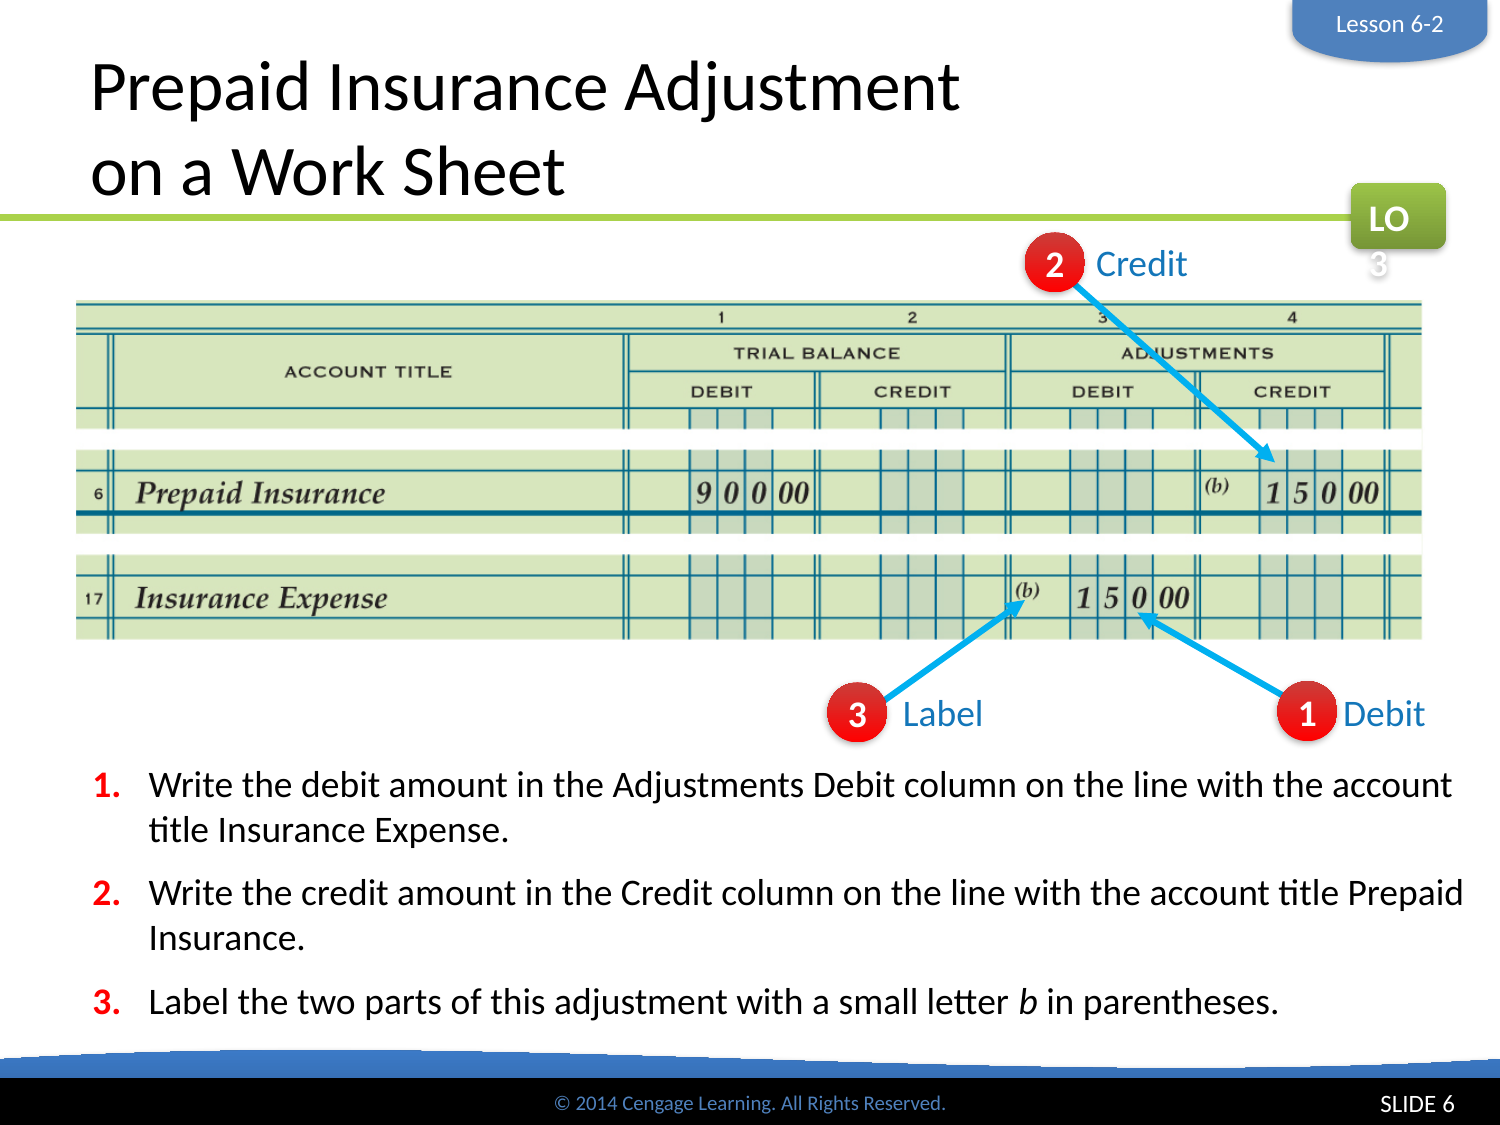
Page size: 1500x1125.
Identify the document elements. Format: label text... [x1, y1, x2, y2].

picture [1202, 472, 1341, 510]
picture [74, 299, 1426, 642]
picture [937, 472, 1069, 510]
text_box LO3 [1350, 183, 1446, 250]
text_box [1137, 612, 1451, 742]
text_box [1292, 0, 1488, 63]
picture [630, 373, 813, 407]
picture [1072, 472, 1096, 510]
picture [1099, 472, 1124, 510]
picture [630, 472, 813, 510]
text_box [827, 599, 1026, 743]
picture [1154, 463, 1199, 469]
slide_number SLIDE 6 [1170, 1080, 1470, 1125]
picture [1099, 463, 1124, 469]
picture [115, 472, 627, 511]
text_box 3. Label the two parts of this adjustment with a small letter b in parentheses. [77, 969, 1500, 1030]
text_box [1024, 230, 1276, 463]
picture [1127, 463, 1151, 469]
title Prepaid Insurance Adjustment on a Work Sheet [75, 29, 1350, 218]
picture [882, 472, 934, 510]
text_box 1. Write the debit amount in the Adjustments Debit column on the line with the account title Insurance Expense. [77, 752, 1500, 857]
picture [1072, 463, 1096, 469]
text_box 2. Write the credit amount in the Credit column on the line with the account title Prepaid Insurance. [77, 860, 1500, 966]
picture [1127, 472, 1151, 510]
picture [1154, 472, 1199, 510]
picture [816, 472, 879, 510]
